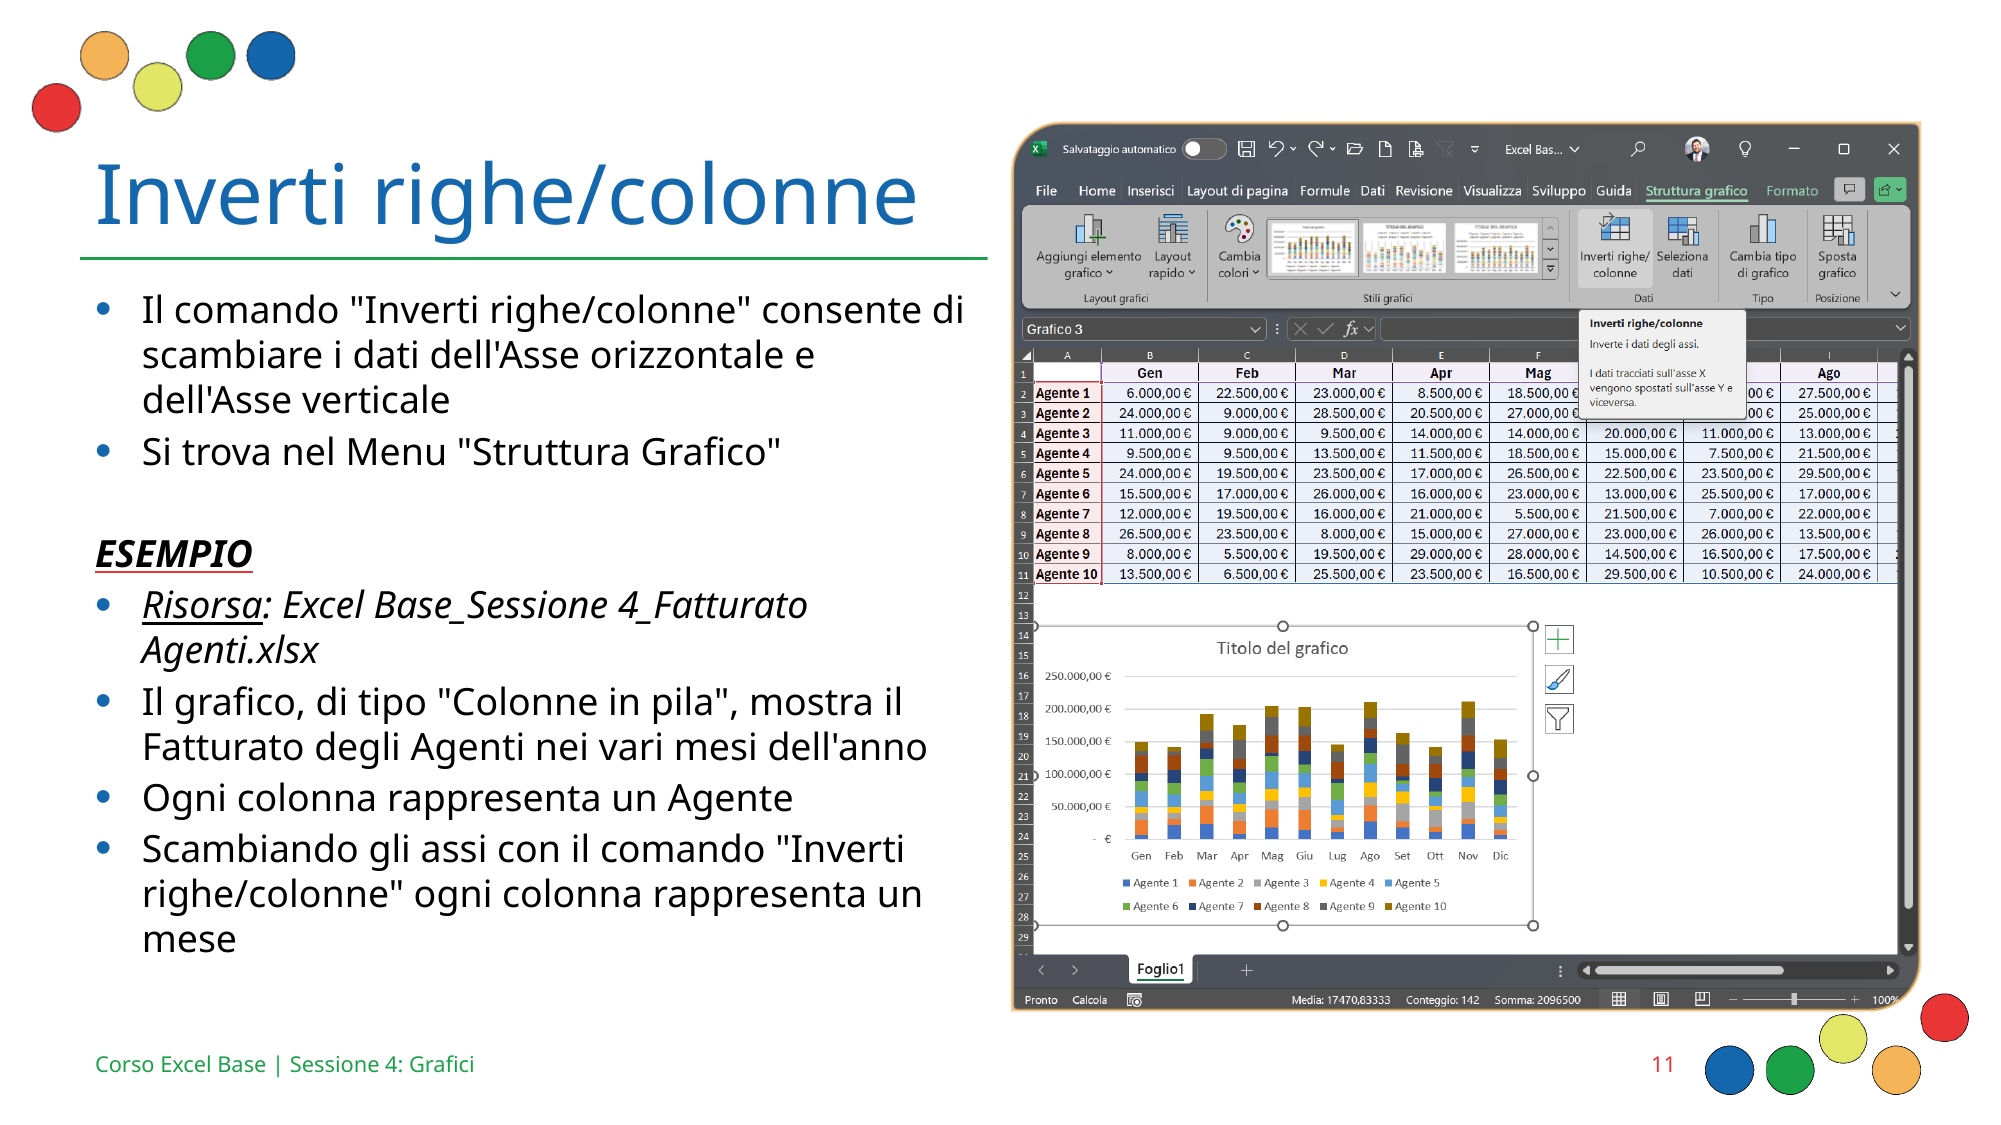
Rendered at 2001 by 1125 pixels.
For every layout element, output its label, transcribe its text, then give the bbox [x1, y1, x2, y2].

slide_number 11 [1583, 1035, 1692, 1096]
picture [29, 30, 295, 135]
title Inverti righe/colonne [80, 123, 988, 259]
picture [1012, 122, 1971, 1096]
footer Corso Excel Base | Sessione 4: Grafici [80, 1035, 1571, 1096]
list Il comando "Inverti righe/colonne" consente di scambiare i dati dell'Asse orizzontale e dell'Asse verticale Si trova nel Menu "Struttura Grafico" ESEMPIO Risorsa: Excel Base_Sessione 4_Fatturato Agenti.xlsx Il grafico, di tipo "Colonne in pila", mostra il Fatturato degli Agenti nei vari mesi dell'anno Ogni colonna rappresenta un Agente Scambiando gli assi con il comando "Inverti righe/colonne" ogni colonna rappresenta un mese [80, 278, 988, 1011]
